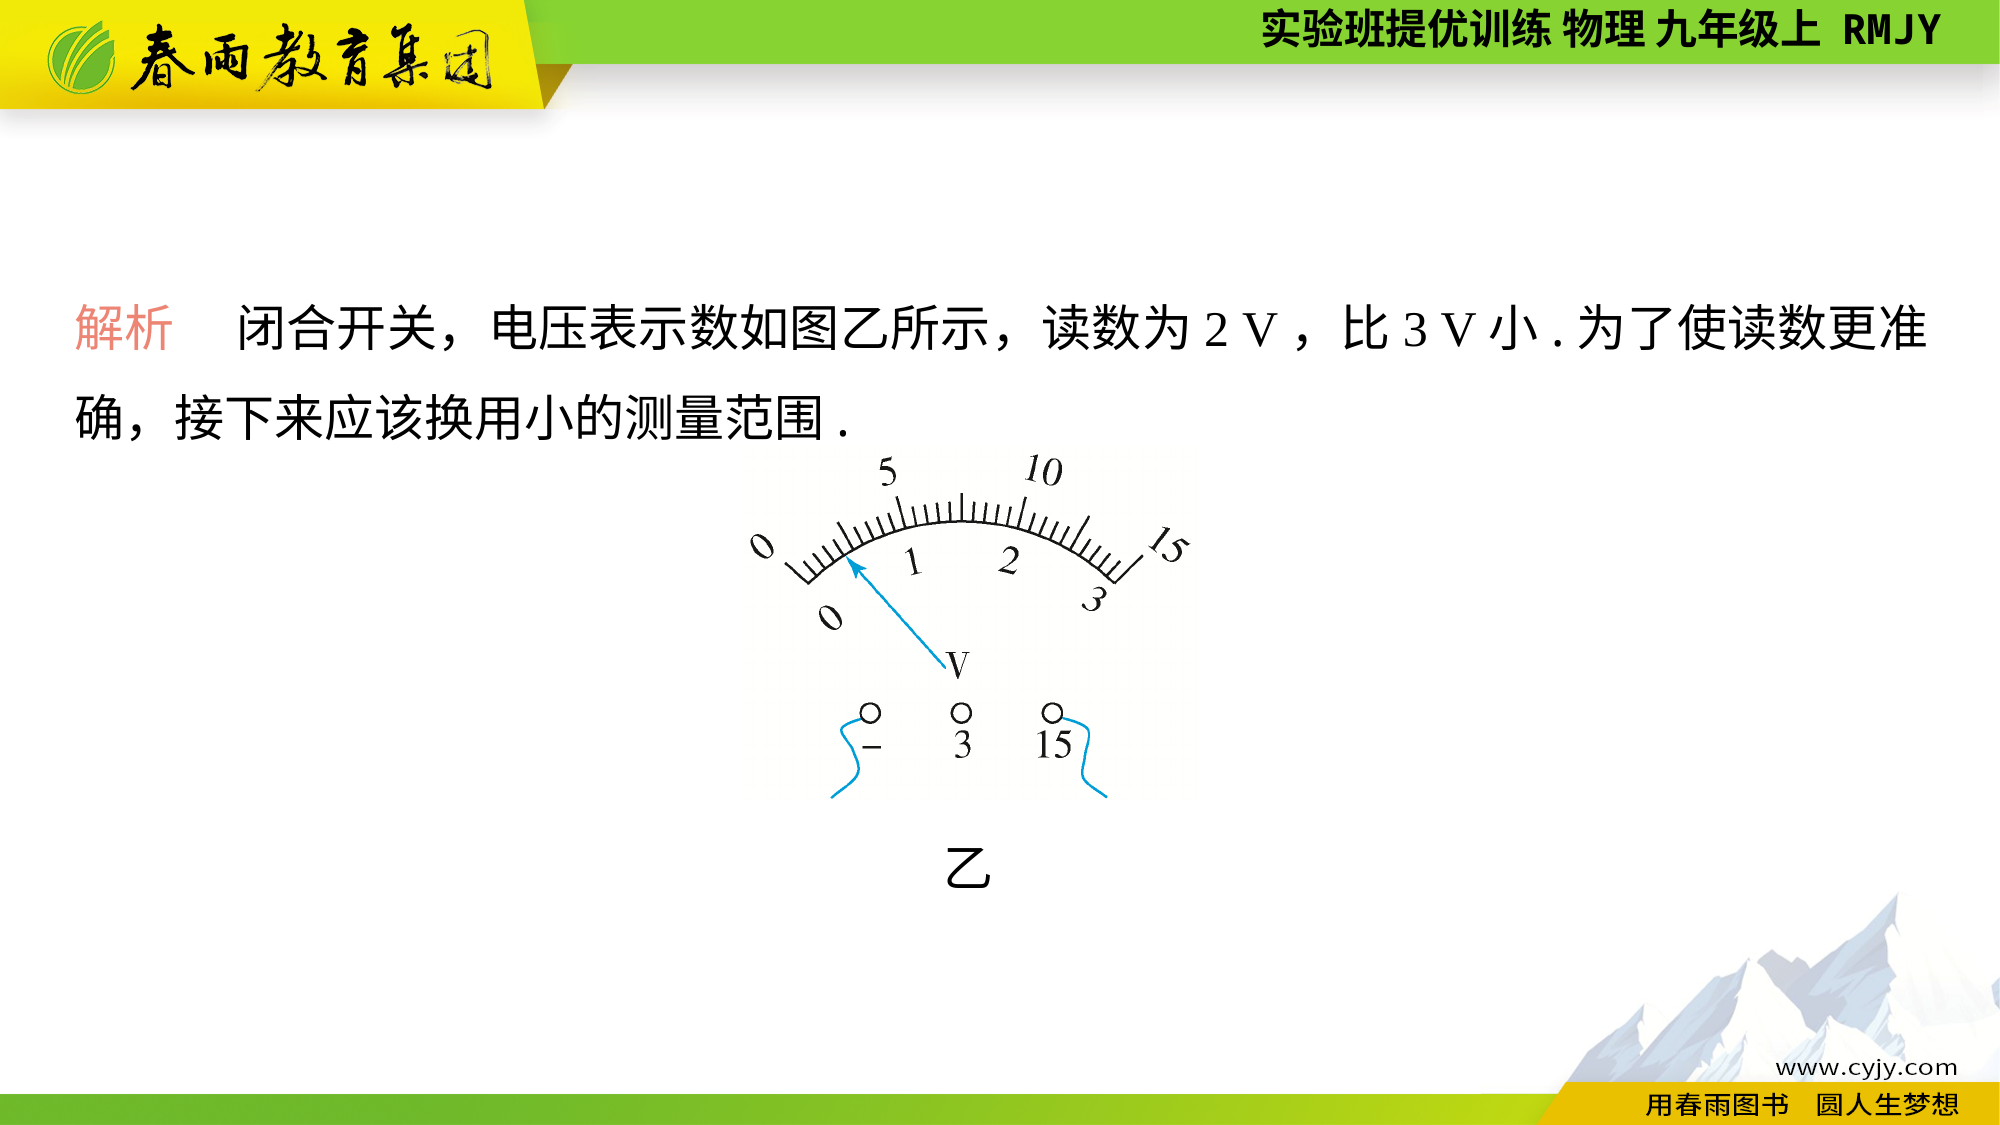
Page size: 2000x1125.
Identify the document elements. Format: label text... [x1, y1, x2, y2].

picture [0, 0, 2000, 1125]
list 解析 闭合开关，电压表示数如图乙所示，读数为2 V，比3 V小.为了使读数更准确，接下来应该换用小的测量范围. [59, 258, 1944, 445]
text_box 乙 [928, 807, 1009, 904]
